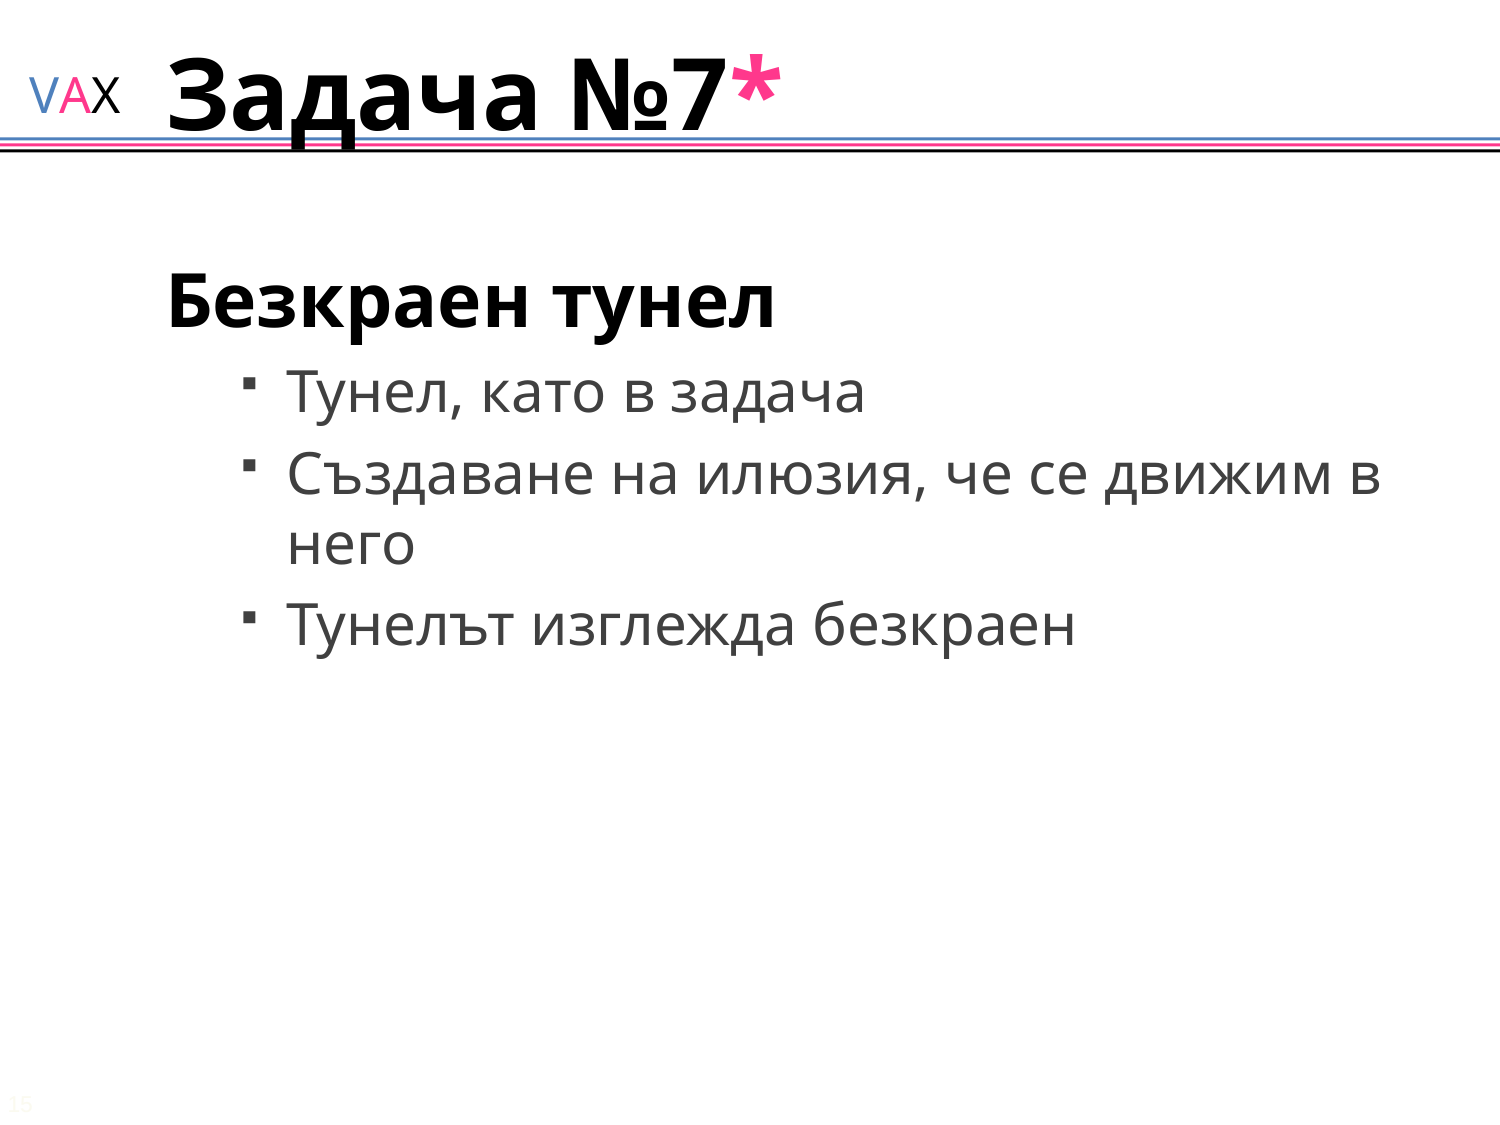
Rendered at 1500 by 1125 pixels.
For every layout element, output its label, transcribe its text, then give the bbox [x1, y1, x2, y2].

title Задача №7* [0, 37, 1500, 144]
